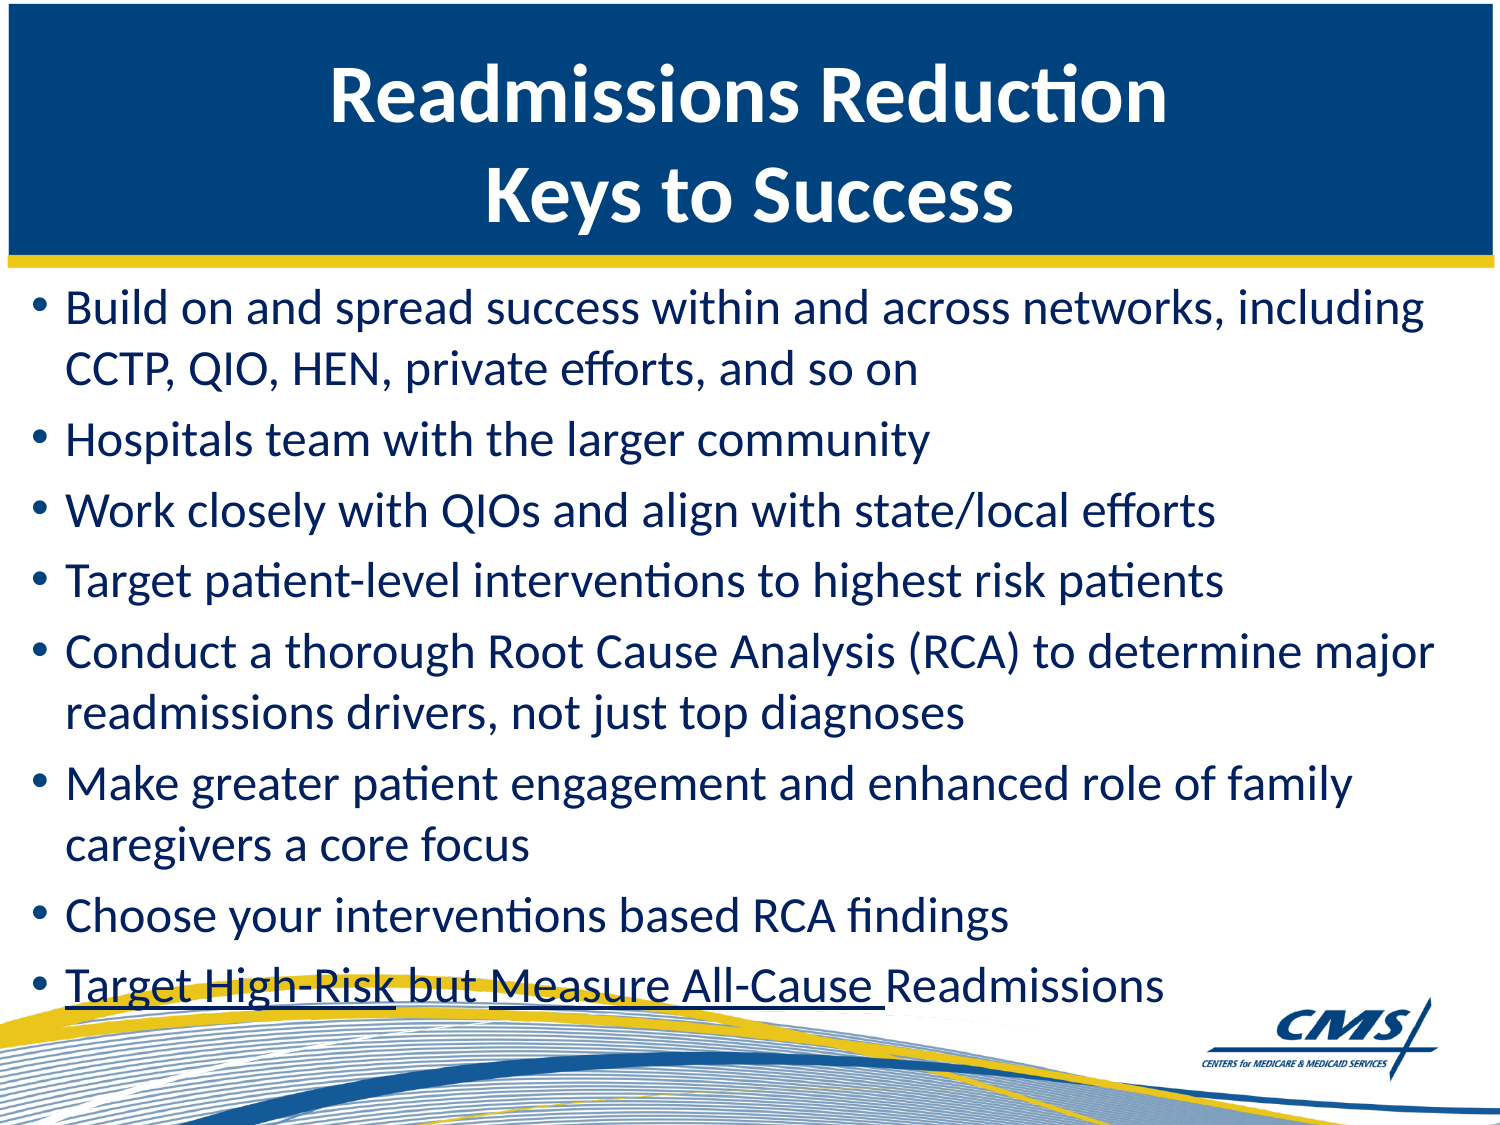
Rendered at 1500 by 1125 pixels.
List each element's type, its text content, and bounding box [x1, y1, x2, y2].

title Readmissions Reduction Keys to Success [74, 44, 1426, 233]
picture [0, 0, 1500, 1125]
list Build on and spread success within and across networks, including CCTP, QIO, HEN, private efforts, and so on Hospitals team with the larger community Work closely with QIOs and align with state/local efforts Target patient-level interventions to highest risk patients Conduct a thorough Root Cause Analysis (RCA) to determine major readmissions drivers, not just top diagnoses Make greater patient engagement and enhanced role of family caregivers a core focus Choose your interventions based RCA findings Target High-Risk but Measure All-Cause Readmissions [0, 266, 1462, 1040]
